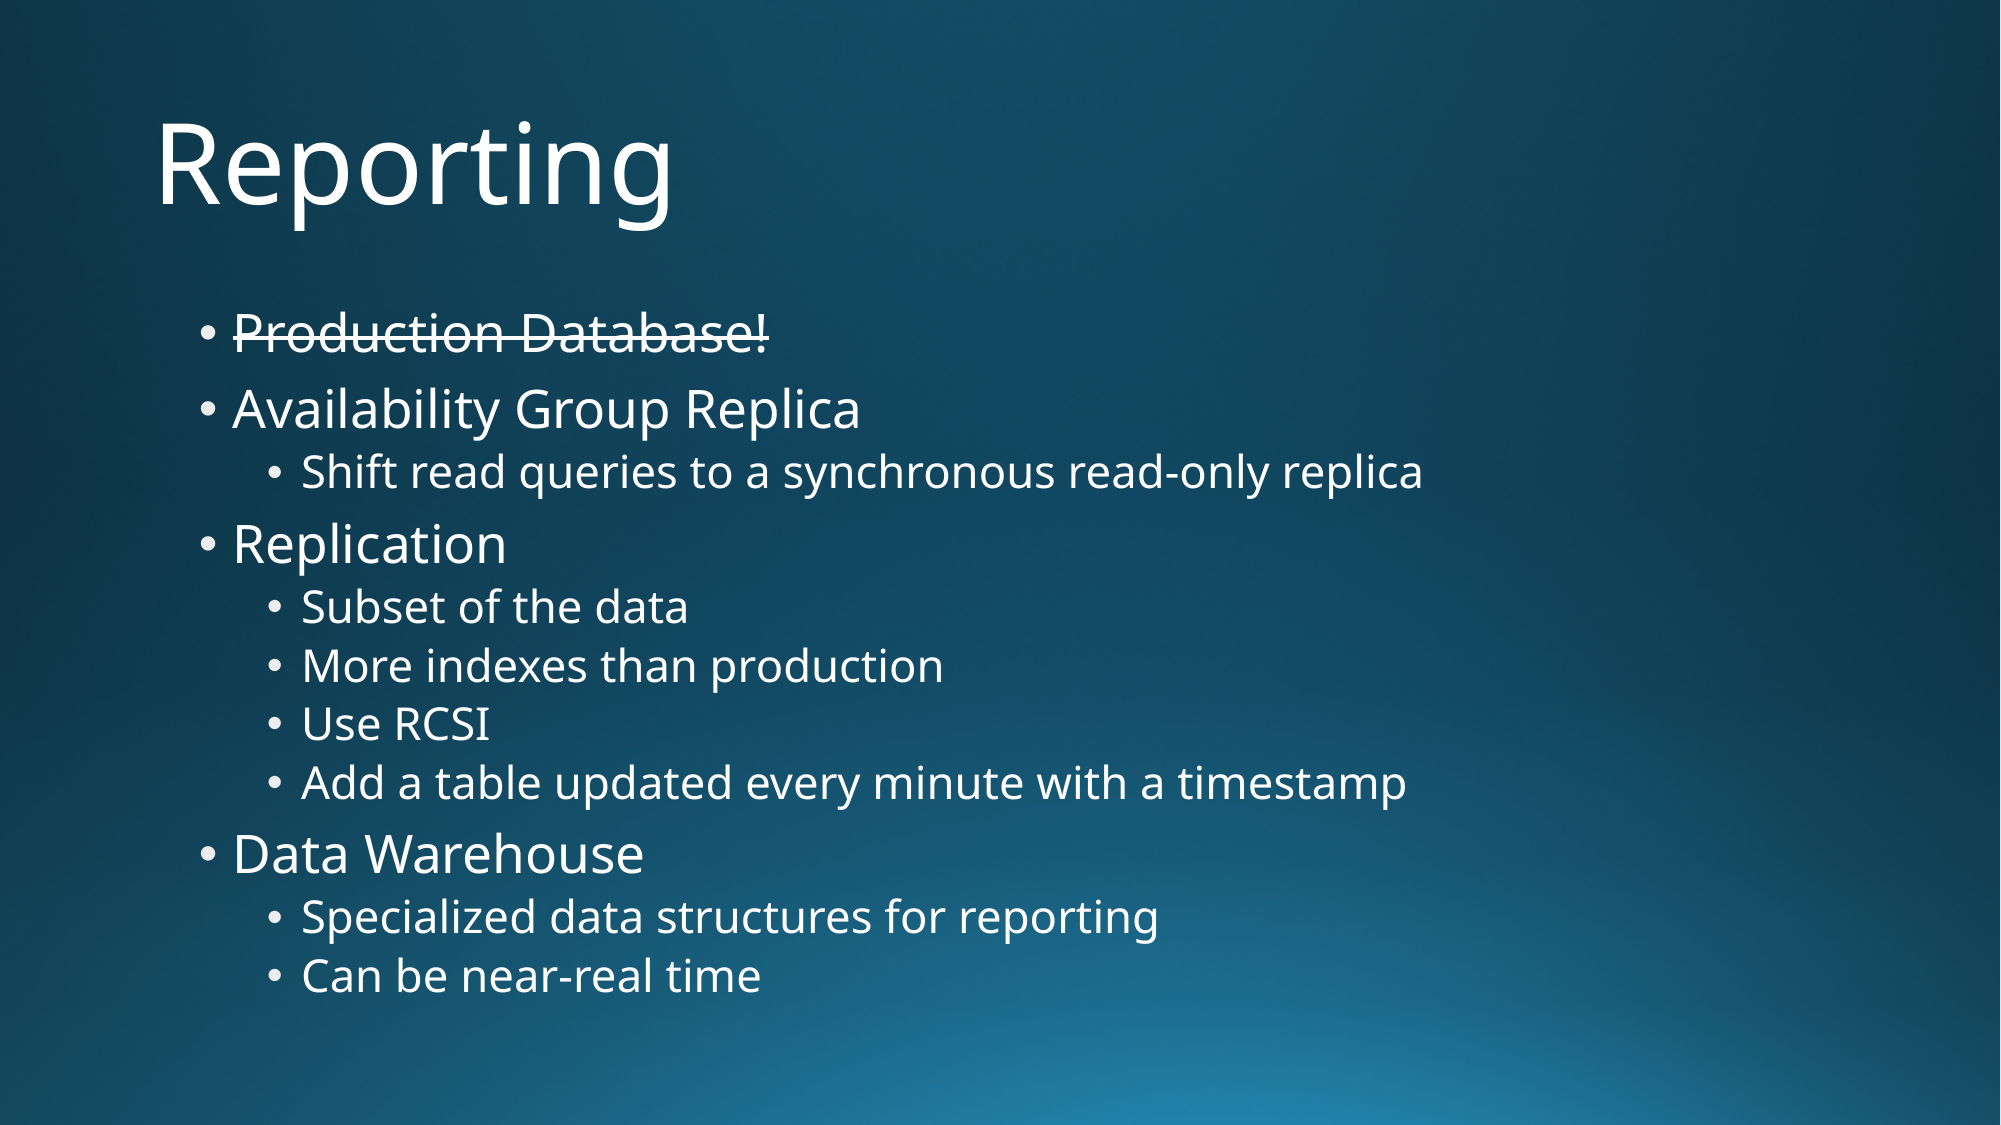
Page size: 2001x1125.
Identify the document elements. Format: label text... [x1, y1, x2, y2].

picture [0, 0, 2001, 1125]
list Production Database! Availability Group Replica Shift read queries to a synchronous read-only replica Replication Subset of the data More indexes than production Use RCSI Add a table updated every minute with a timestamp Data Warehouse Specialized data structures for reporting Can be near-real time [183, 299, 1863, 1014]
title Reporting [137, 59, 1863, 278]
